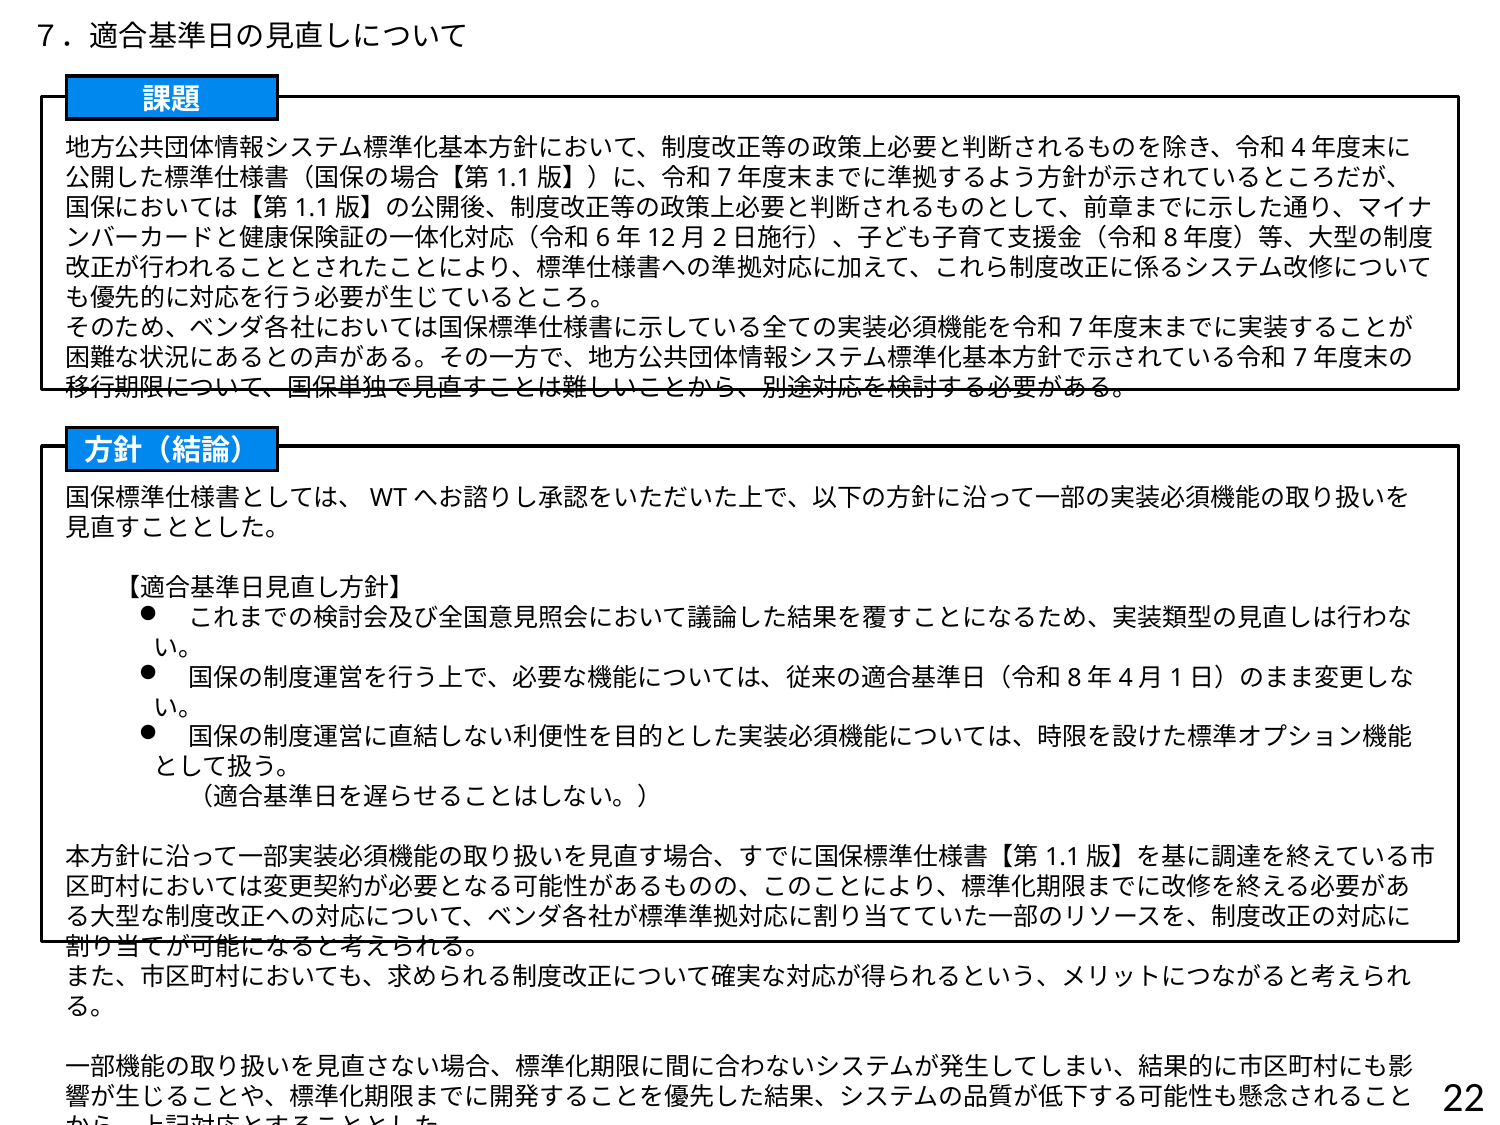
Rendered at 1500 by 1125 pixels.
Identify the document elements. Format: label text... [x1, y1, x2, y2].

text_box ７．適合基準日の見直しについて [16, 2, 1440, 49]
text_box 国保標準仕様書としては、WTへお諮りし承認をいただいた上で、以下の方針に沿って一部の実装必須機能の取り扱いを見直すこととした。 【適合基準日見直し方針】 これまでの検討会及び全国意見照会において議論した結果を覆すことになるため、実装類型の見直しは行わない。 国保の制度運営を行う上で、必要な機能については、従来の適合基準日（令和8年4月1日）のまま変更しない。 国保の制度運営に直結しない利便性を目的とした実装必須機能については、時限を設けた標準オプション機能として扱う。 （適合基準日を遅らせることはしない。） 本方針に沿って一部実装必須機能の取り扱いを見直す場合、すでに国保標準仕様書【第1.1版】を基に調達を終えている市区町村においては変更契約が必要となる可能性があるものの、このことにより、標準化期限までに改修を終える必要がある大型な制度改正への対応について、ベンダ各社が標準準拠対応に割り当てていた一部のリソースを、制度改正の対応に割り当てが可能になると考えられる。 また、市区町村においても、求められる制度改正について確実な対応が得られるという、メリットにつながると考えられる。 一部機能の取り扱いを見直さない場合、標準化期限に間に合わないシステムが発生してしまい、結果的に市区町村にも影響が生じることや、標準化期限までに開発することを優先した結果、システムの品質が低下する可能性も懸念されることから、上記対応とすることとした。 [41, 445, 1459, 942]
text_box 地方公共団体情報システム標準化基本方針において、制度改正等の政策上必要と判断されるものを除き、令和4年度末に公開した標準仕様書（国保の場合【第1.1版】）に、令和7年度末までに準拠するよう方針が示されているところだが、国保においては【第1.1版】の公開後、制度改正等の政策上必要と判断されるものとして、前章までに示した通り、マイナンバーカードと健康保険証の一体化対応（令和6年12月2日施行）、子ども子育て支援金（令和8年度）等、大型の制度改正が行われることとされたことにより、標準仕様書への準拠対応に加えて、これら制度改正に係るシステム改修についても優先的に対応を行う必要が生じているところ。 そのため、ベンダ各社においては国保標準仕様書に示している全ての実装必須機能を令和7年度末までに実装することが困難な状況にあるとの声がある。その一方で、地方公共団体情報システム標準化基本方針で示されている令和7年度末の移行期限について、国保単独で見直すことは難しいことから、別途対応を検討する必要がある。 [41, 96, 1459, 390]
text_box 方針（結論） [65, 427, 279, 472]
slide_number 22 [1149, 1065, 1500, 1125]
text_box 課題 [65, 75, 278, 120]
